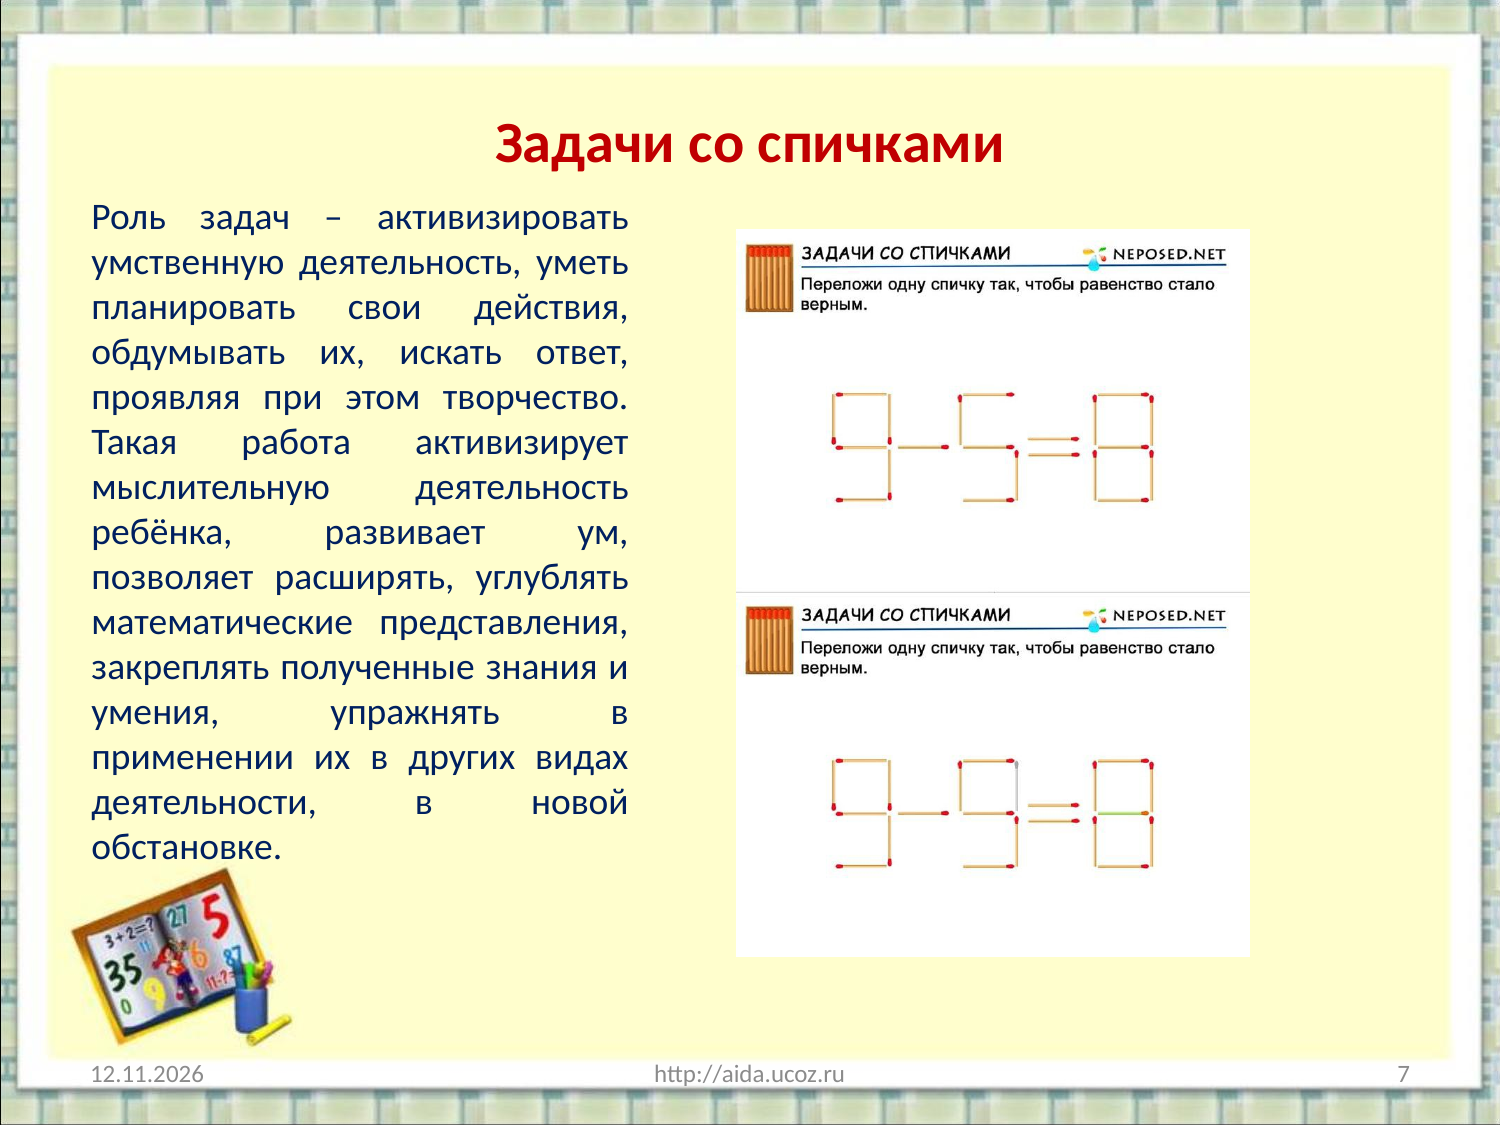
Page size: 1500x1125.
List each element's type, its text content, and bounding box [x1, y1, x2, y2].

footer http://aida.ucoz.ru [512, 1042, 988, 1103]
title Задачи со спичками [74, 44, 1426, 233]
text_box Роль задач – активизировать умственную деятельность, уметь планировать свои действия, обдумывать их, искать ответ, проявляя при этом творчество. Такая работа активизирует мыслительную деятельность ребёнка, развивает ум, позволяет расширять, углублять математические представления, закреплять полученные знания и умения, упражнять в применении их в других видах деятельности, в новой обстановке. [76, 184, 644, 875]
picture [0, 0, 1500, 1125]
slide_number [75, 1042, 425, 1103]
slide_number 7 [1074, 1042, 1425, 1103]
